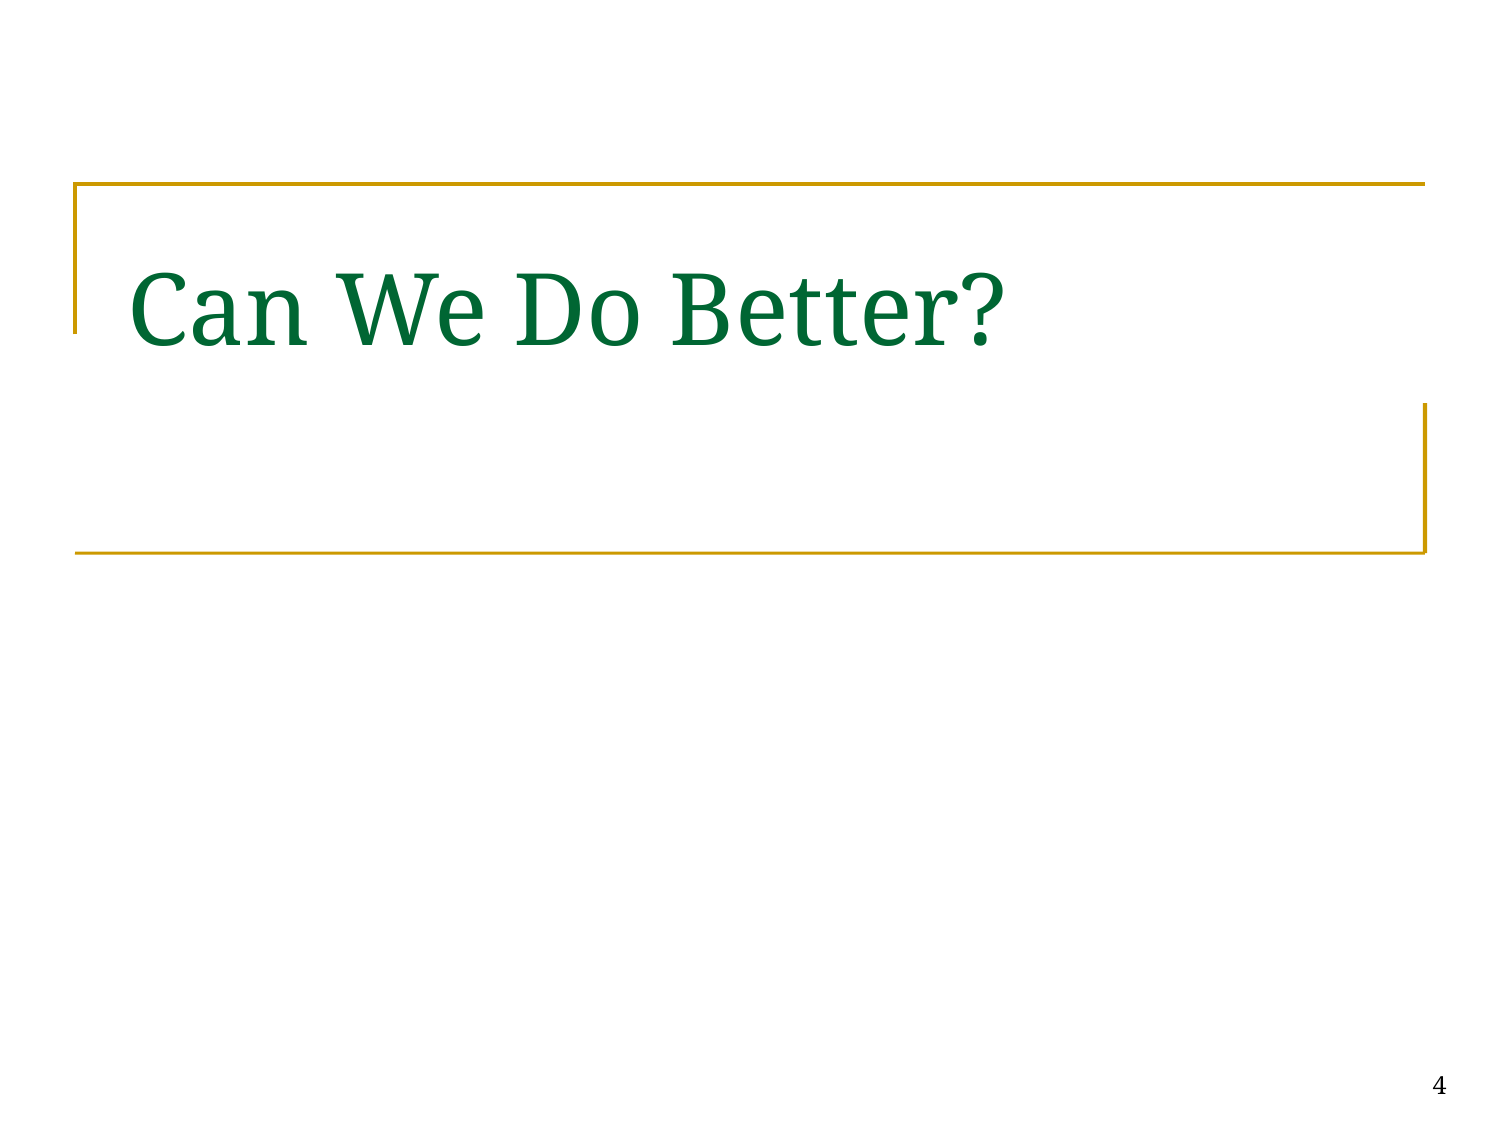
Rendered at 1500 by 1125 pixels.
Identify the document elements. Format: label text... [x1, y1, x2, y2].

slide_number 4 [1111, 1036, 1462, 1112]
title Can We Do Better? [112, 237, 1438, 525]
